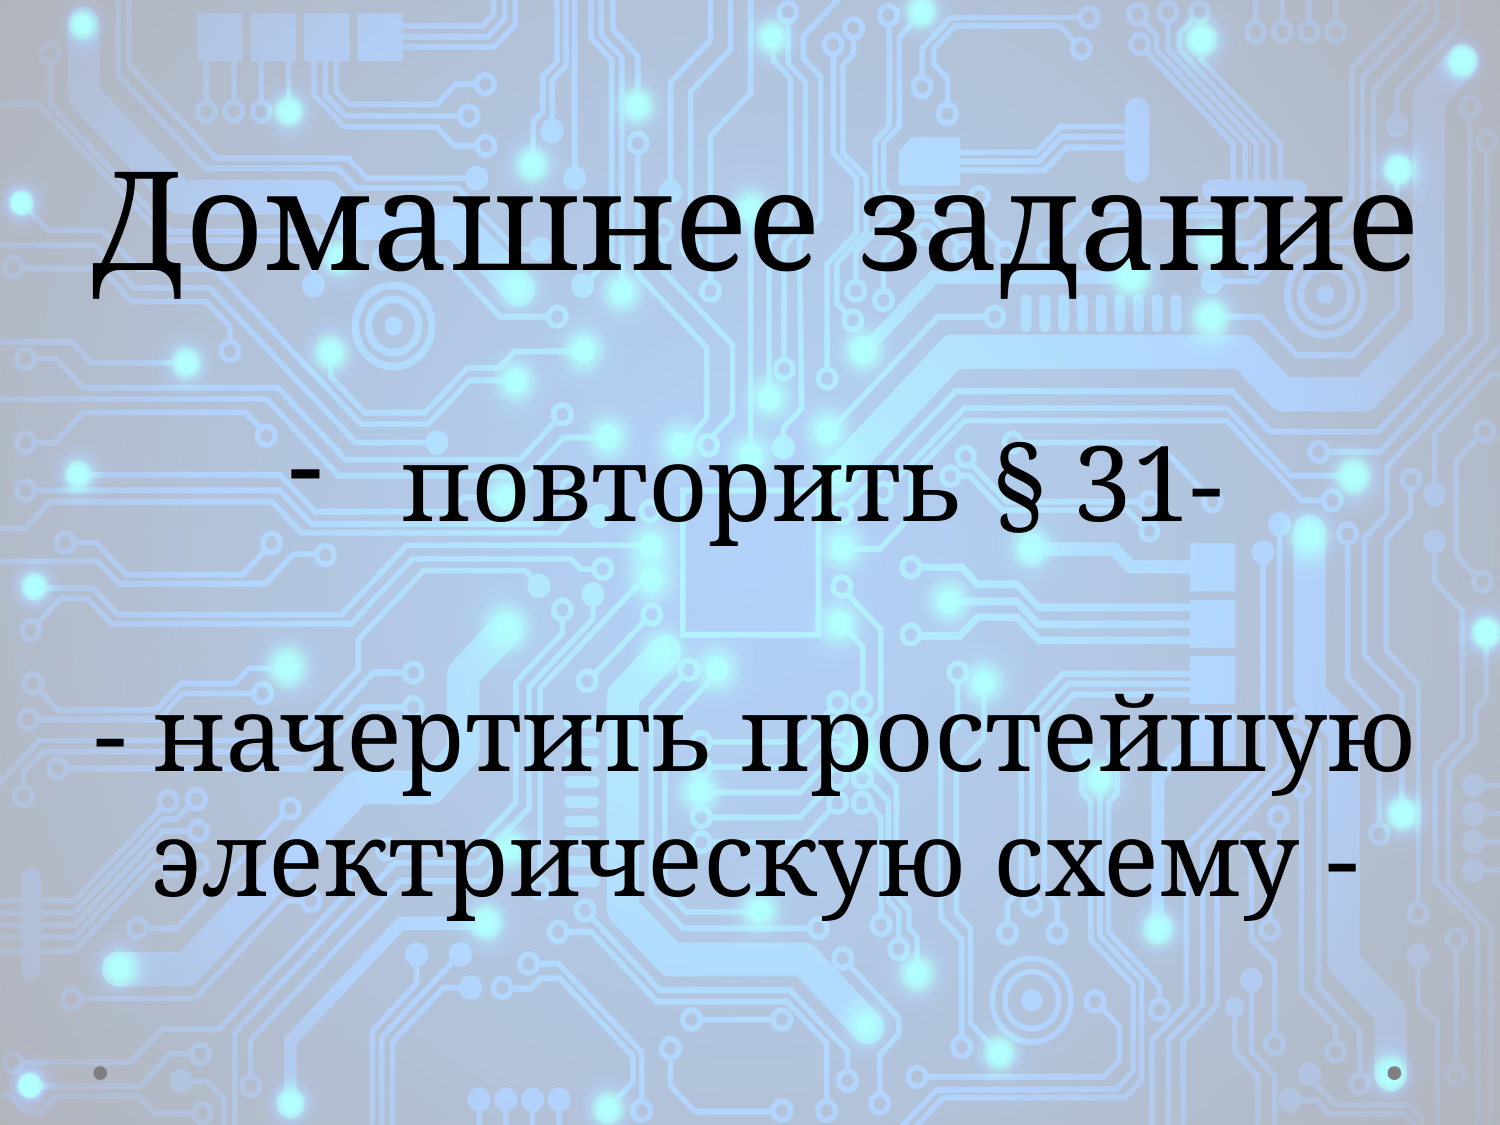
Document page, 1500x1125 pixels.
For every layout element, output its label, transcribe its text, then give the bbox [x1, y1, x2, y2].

text_box Домашнее задание повторить § 31- - начертить простейшую электрическую схему - [29, 125, 1483, 925]
